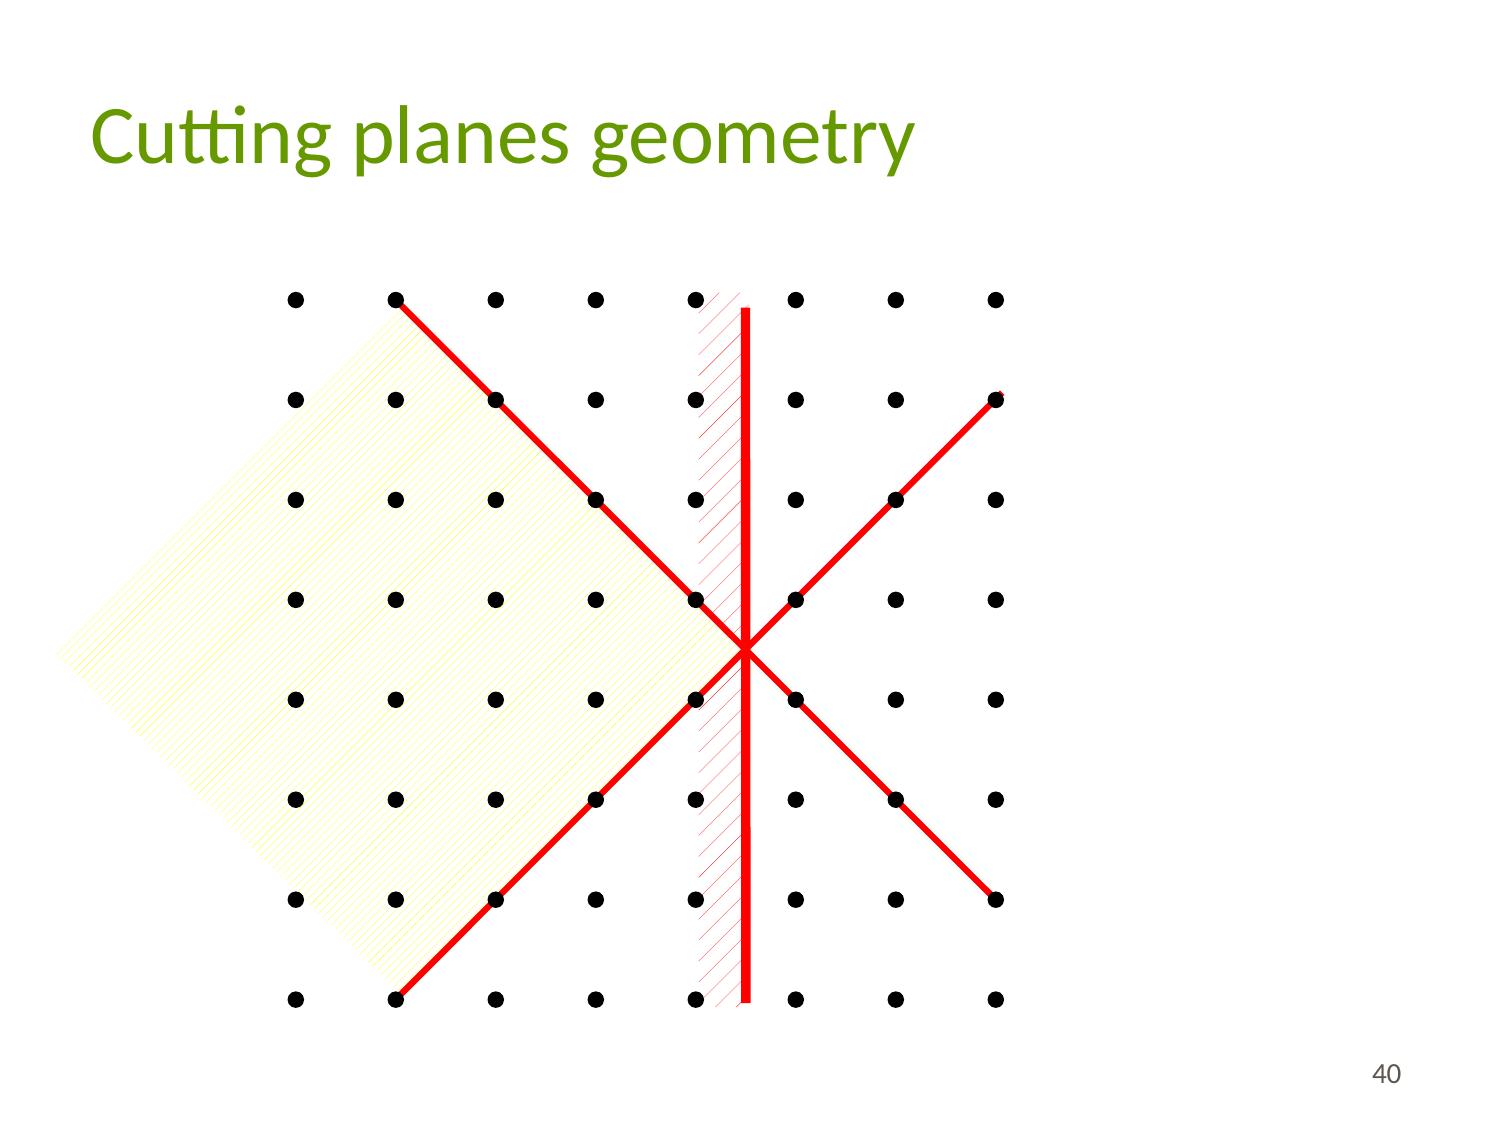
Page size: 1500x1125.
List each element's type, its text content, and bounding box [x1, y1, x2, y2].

slide_number 40 [1104, 1021, 1417, 1097]
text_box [288, 292, 1004, 1008]
text_box [56, 419, 288, 884]
title Cutting planes geometry [75, 37, 1350, 188]
